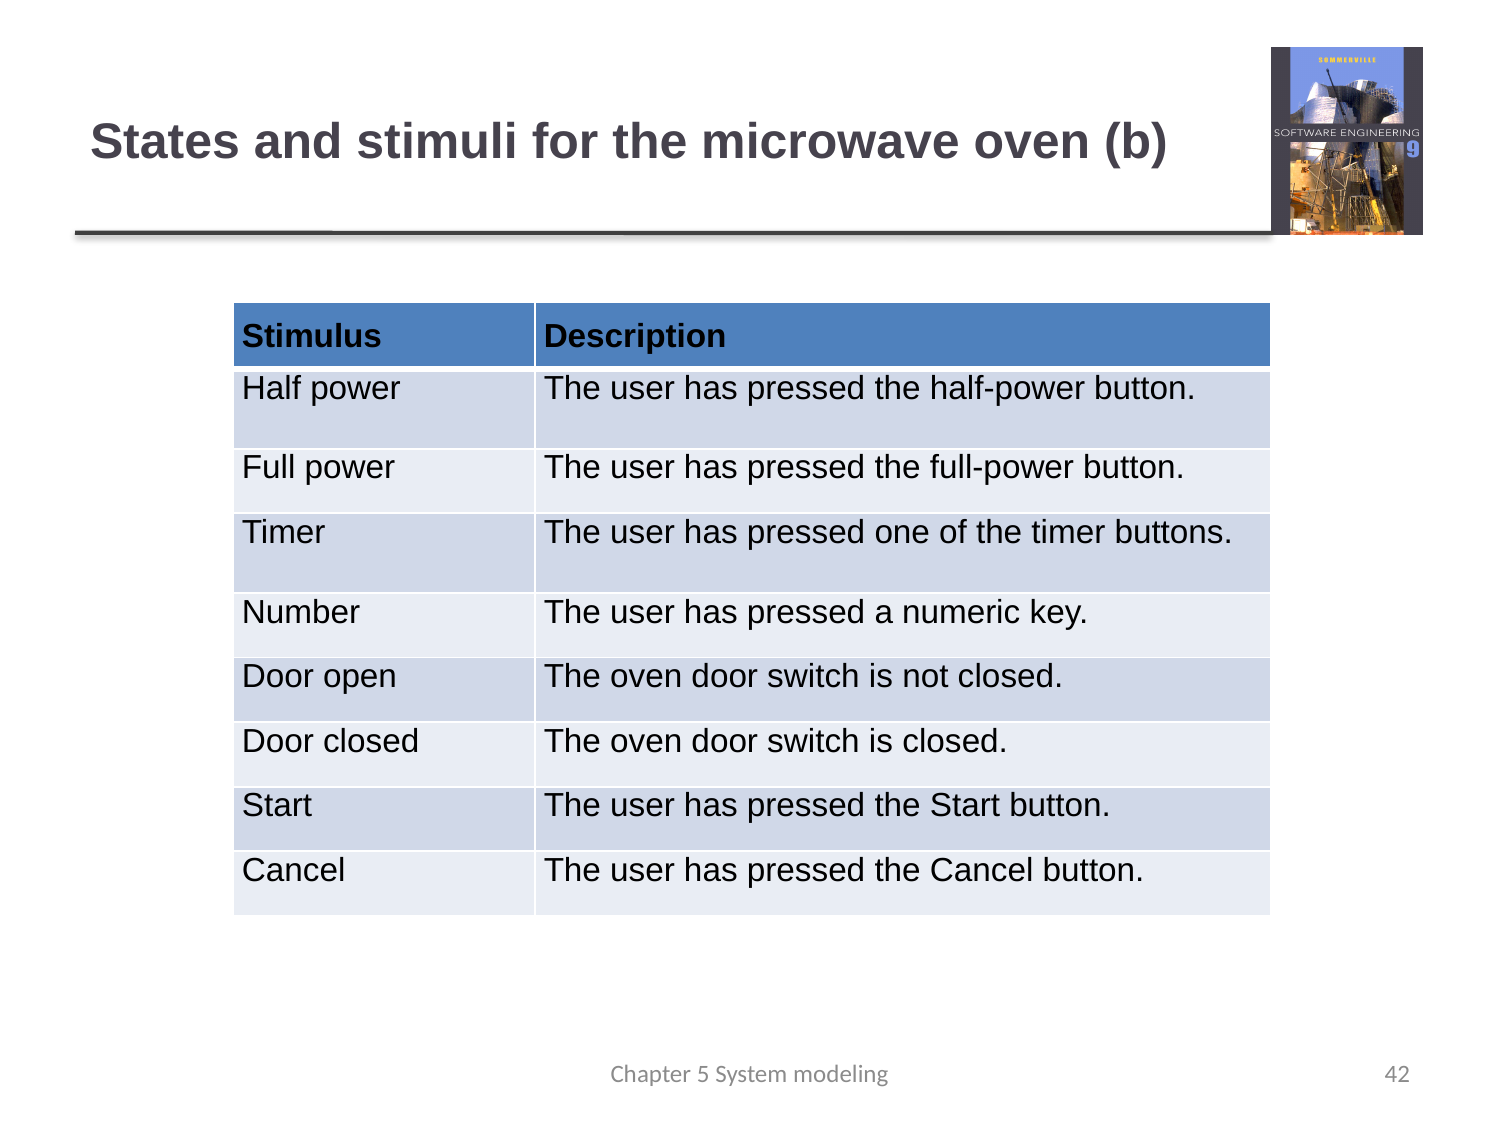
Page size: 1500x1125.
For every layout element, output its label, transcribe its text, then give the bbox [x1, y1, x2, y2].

table_cell Timer [234, 514, 534, 592]
table_cell The user has pressed the half-power button. [536, 372, 1270, 448]
table_cell Door closed [234, 723, 534, 786]
table_cell The user has pressed one of the timer buttons. [536, 514, 1270, 592]
slide_number 42 [1074, 1042, 1425, 1103]
table_cell The user has pressed a numeric key. [536, 594, 1270, 657]
table_cell Door open [234, 658, 534, 721]
table_cell Cancel [234, 852, 534, 915]
table_cell The user has pressed the Cancel button. [536, 852, 1270, 915]
table_cell Start [234, 788, 534, 850]
table_cell Full power [234, 450, 534, 512]
table_cell Number [234, 594, 534, 657]
table_cell The user has pressed the Start button. [536, 788, 1270, 850]
picture [1272, 47, 1423, 235]
table_cell The user has pressed the full-power button. [536, 450, 1270, 512]
table_header Stimulus [234, 303, 534, 366]
title States and stimuli for the microwave oven (b) [74, 44, 1272, 233]
footer Chapter 5 System modeling [512, 1042, 988, 1103]
table_cell Half power [234, 372, 534, 448]
table_header Description [536, 303, 1270, 366]
table_cell The oven door switch is closed. [536, 723, 1270, 786]
table_cell The oven door switch is not closed. [536, 658, 1270, 721]
